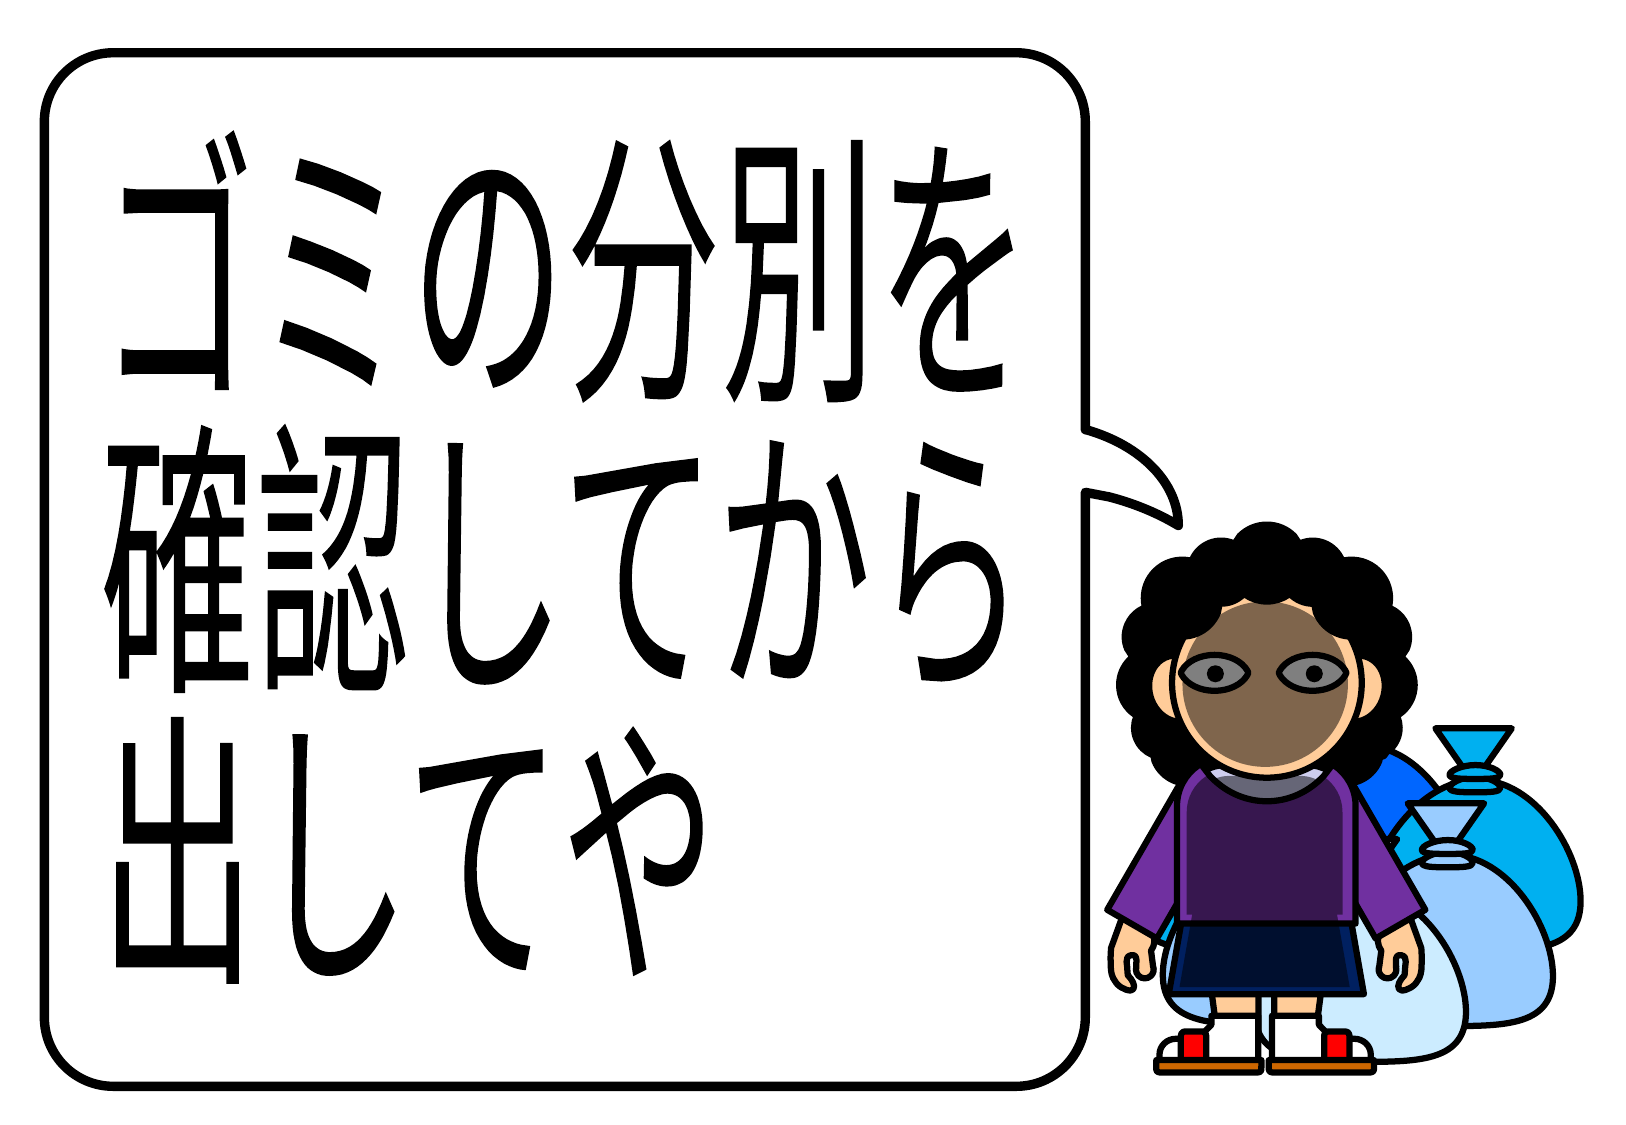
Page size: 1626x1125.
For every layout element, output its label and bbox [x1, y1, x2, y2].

text_box [44, 52, 1179, 1087]
text_box [1098, 524, 1581, 1073]
